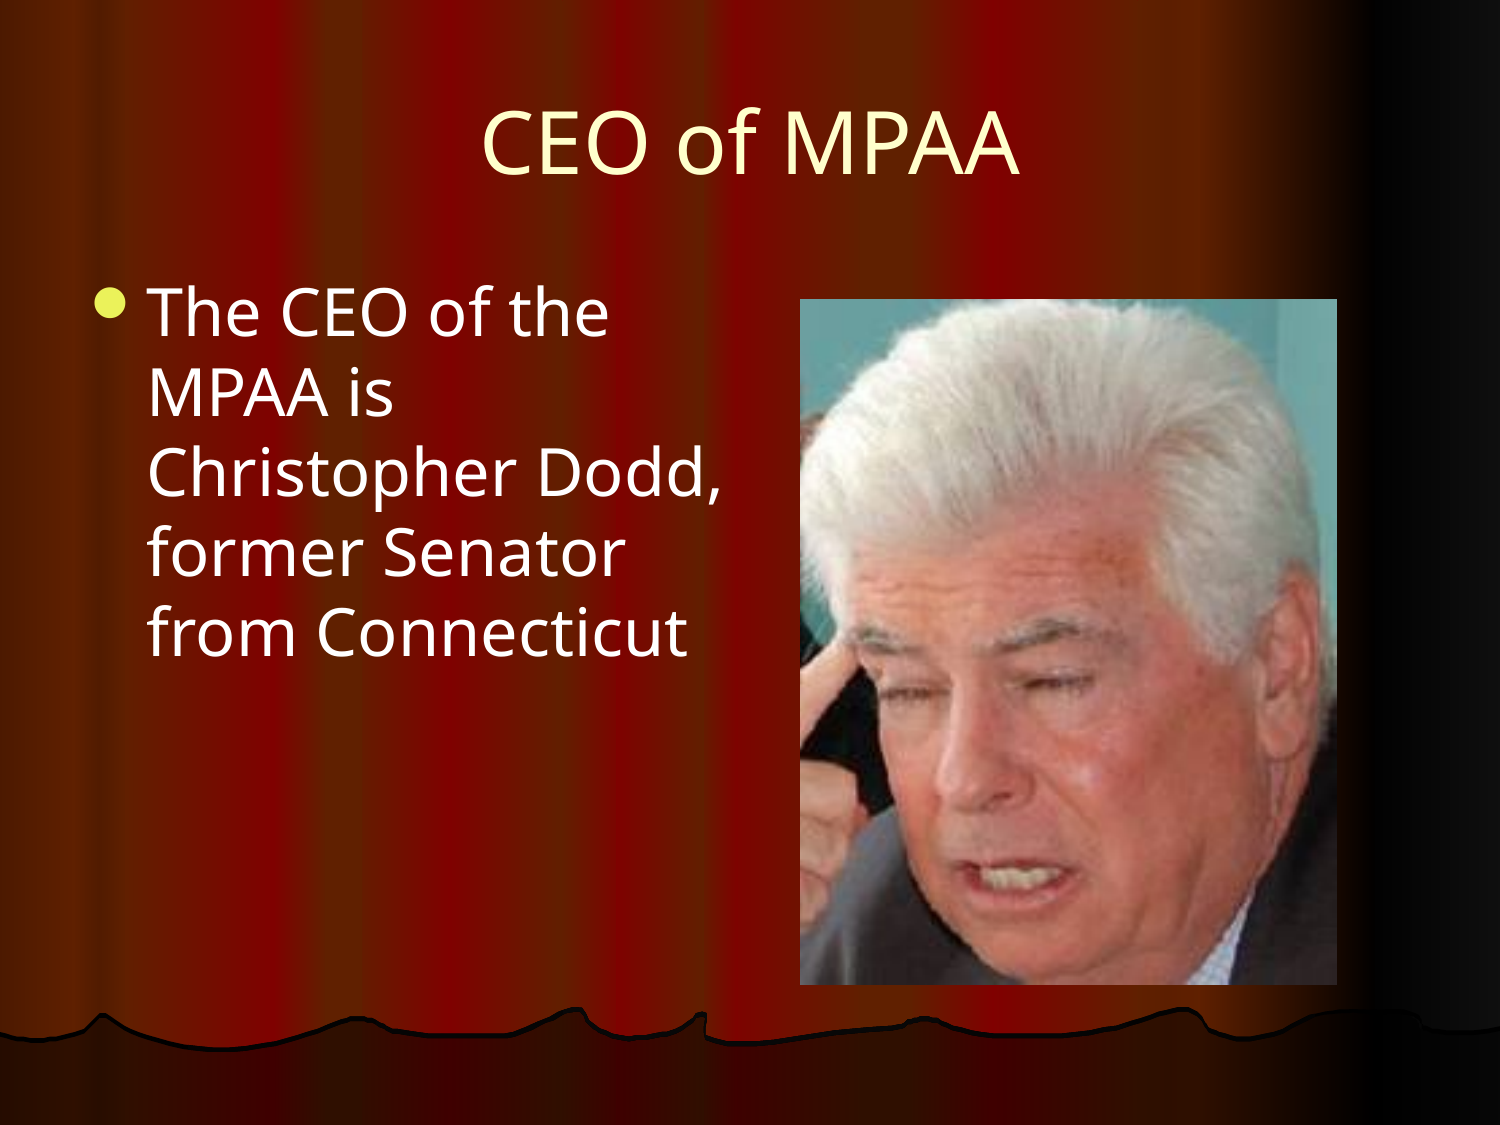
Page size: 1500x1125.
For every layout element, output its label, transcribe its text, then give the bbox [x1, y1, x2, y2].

title CEO of MPAA [74, 45, 1426, 233]
picture [799, 299, 1337, 985]
list The CEO of the MPAA is Christopher Dodd, former Senator from Connecticut [74, 262, 751, 1006]
